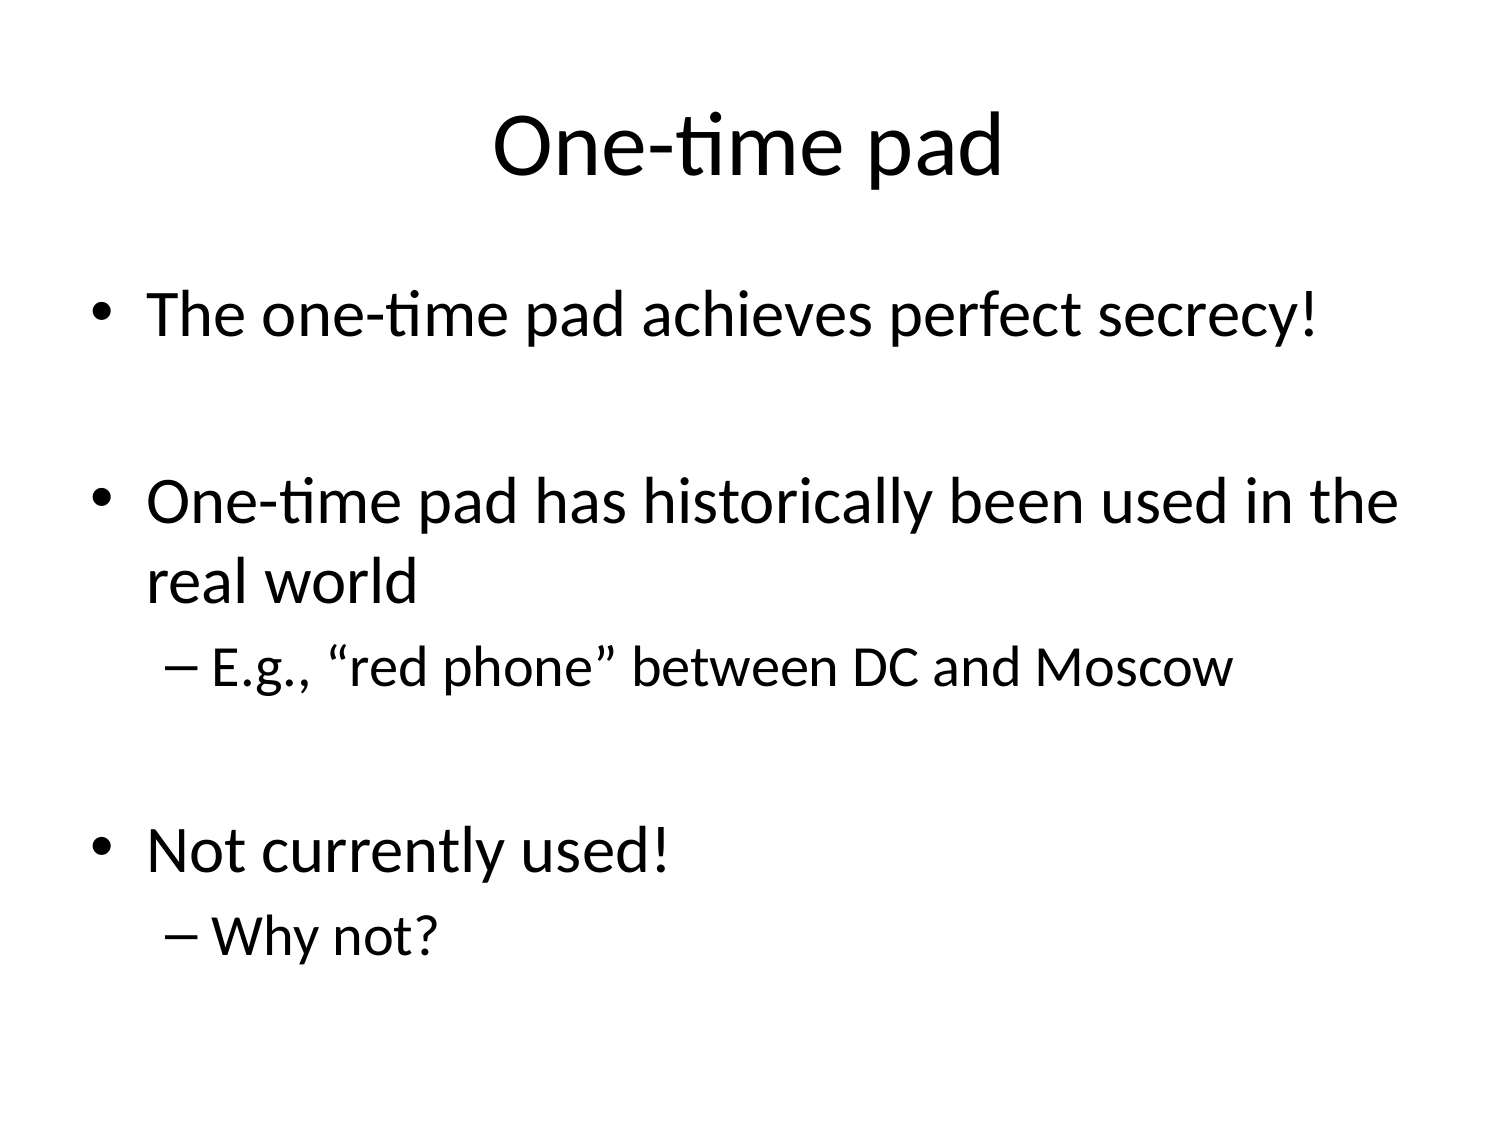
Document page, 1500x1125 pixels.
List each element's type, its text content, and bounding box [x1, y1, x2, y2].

title One-time pad [75, 45, 1425, 233]
list The one-time pad achieves perfect secrecy! One-time pad has historically been used in the real world E.g., “red phone” between DC and Moscow Not currently used! Why not? [75, 262, 1425, 1005]
